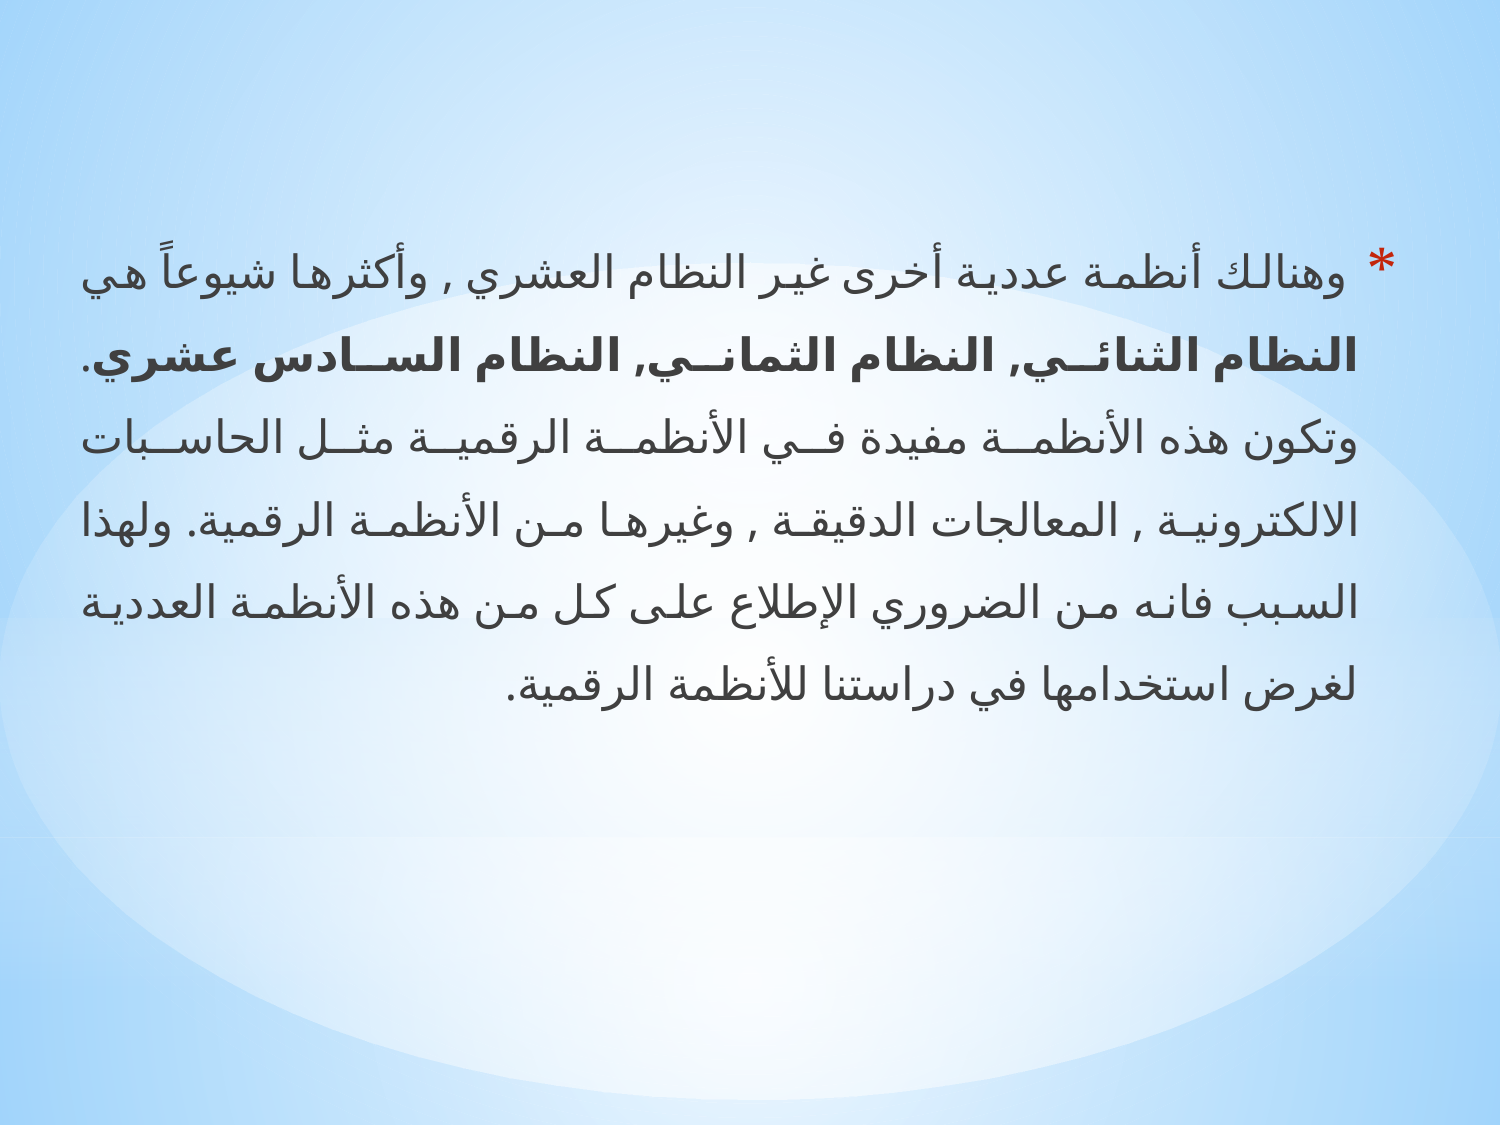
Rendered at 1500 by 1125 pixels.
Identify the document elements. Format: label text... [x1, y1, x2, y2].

list وهنالك أنظمة عددية أخرى غير النظام العشري , وأكثرها شيوعاً هي النظام الثنائي, النظام الثماني, النظام السادس عشري. وتكون هذه الأنظمة مفيدة في الأنظمة الرقمية مثل الحاسبات الالكترونية , المعالجات الدقيقة , وغيرها من الأنظمة الرقمية. ولهذا السبب فانه من الضروري الإطلاع على كل من هذه الأنظمة العددية لغرض استخدامها في دراستنا للأنظمة الرقمية. [64, 208, 1447, 1076]
